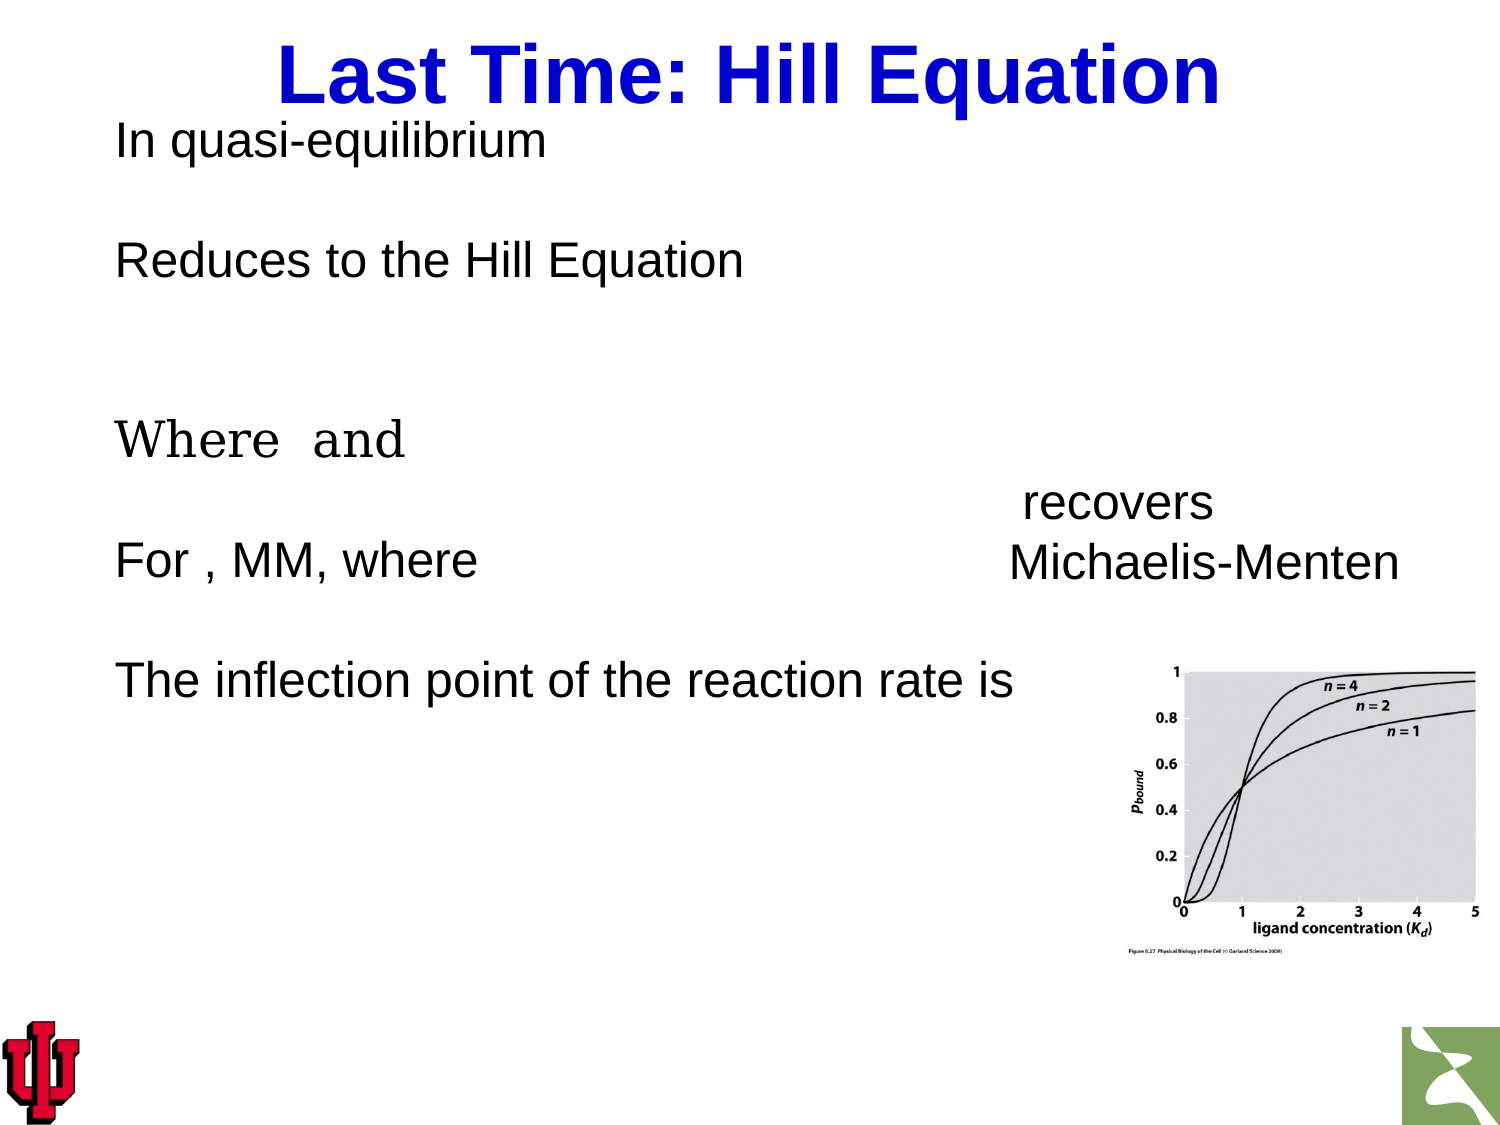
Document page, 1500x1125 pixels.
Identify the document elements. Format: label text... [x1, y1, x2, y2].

picture [1402, 1027, 1500, 1125]
picture [1125, 661, 1482, 955]
text_box [0, 556, 1500, 663]
picture [0, 1020, 80, 1125]
title Last Time: Hill Equation [0, 2, 1500, 112]
text_box [0, 112, 1500, 478]
